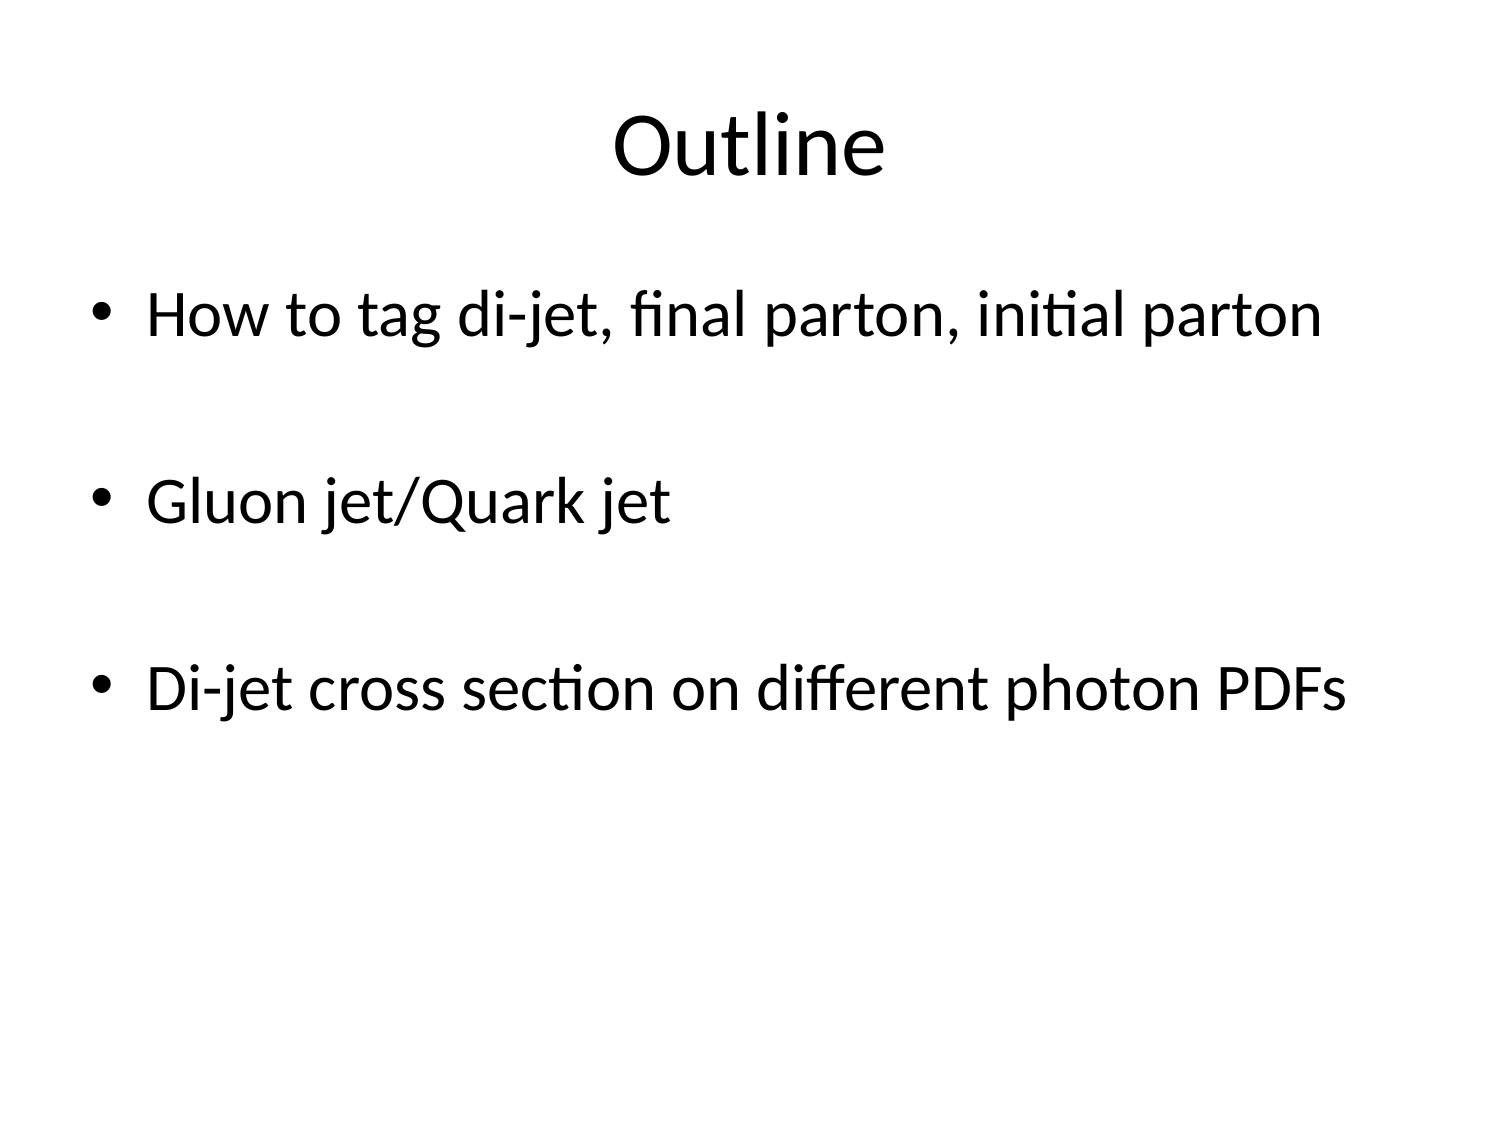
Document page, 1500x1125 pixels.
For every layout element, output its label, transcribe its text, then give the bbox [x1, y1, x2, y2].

title Outline [75, 45, 1425, 233]
list How to tag di-jet, final parton, initial parton Gluon jet/Quark jet Di-jet cross section on different photon PDFs [75, 262, 1425, 1005]
